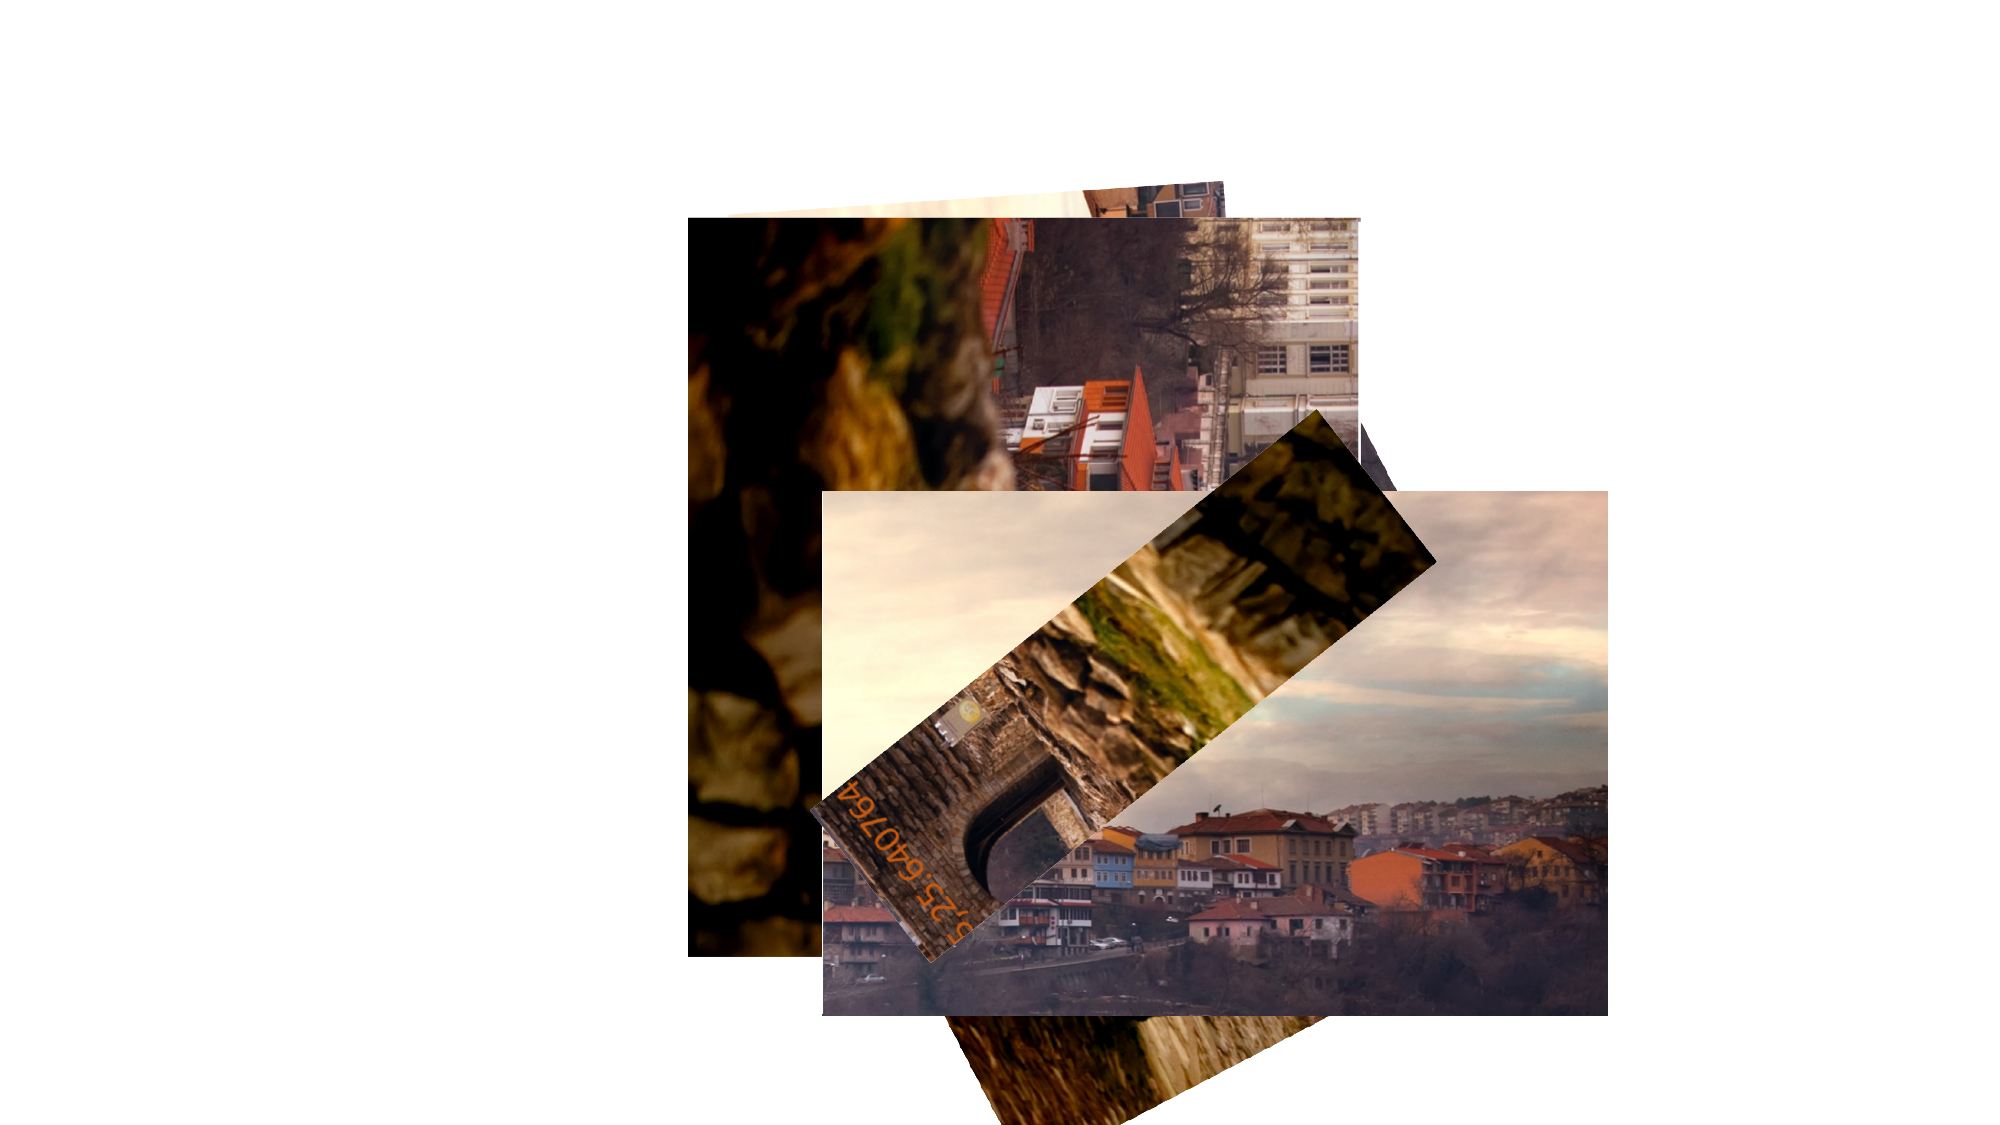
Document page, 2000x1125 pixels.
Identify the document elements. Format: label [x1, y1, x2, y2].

picture [633, 218, 1608, 1125]
picture [728, 182, 1225, 217]
